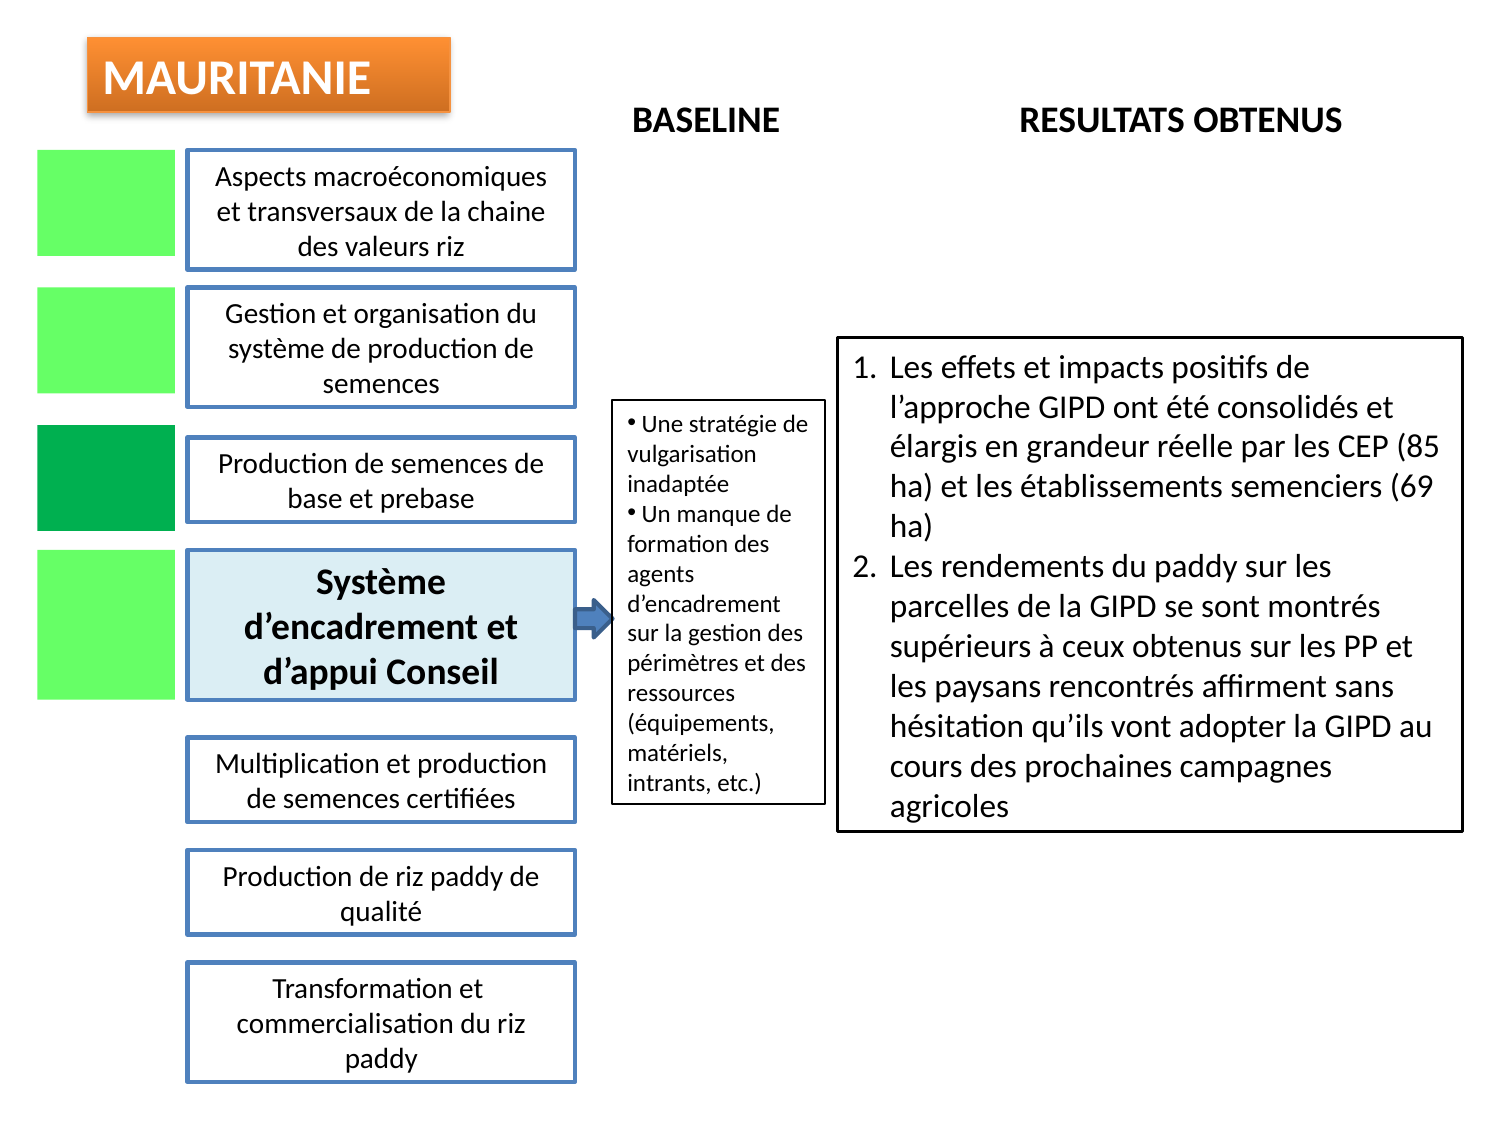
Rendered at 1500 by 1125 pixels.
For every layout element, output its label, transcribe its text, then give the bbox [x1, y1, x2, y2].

text_box Aspects macroéconomiques et transversaux de la chaine des valeurs riz [185, 148, 577, 272]
text_box BASELINE [575, 87, 838, 148]
text_box [37, 549, 175, 700]
text_box Système d’encadrement et d’appui Conseil [185, 548, 577, 702]
text_box Gestion et organisation du système de production de semences [185, 285, 577, 409]
text_box Production de semences de base et prebase [185, 435, 577, 524]
text_box Une stratégie de vulgarisation inadaptée Un manque de formation des agents d’encadrement sur la gestion des périmètres et des ressources (équipements, matériels, intrants, etc.) [612, 399, 825, 804]
text_box [37, 287, 175, 394]
text_box MAURITANIE [87, 37, 451, 113]
text_box [37, 425, 175, 531]
text_box RESULTATS OBTENUS [949, 87, 1413, 148]
text_box Transformation et commercialisation du riz paddy [185, 960, 577, 1084]
text_box Multiplication et production de semences certifiées [185, 735, 577, 824]
text_box Production de riz paddy de qualité [185, 848, 577, 937]
text_box Les effets et impacts positifs de l’approche GIPD ont été consolidés et élargis en grandeur réelle par les CEP (85 ha) et les établissements semenciers (69 ha) Les rendements du paddy sur les parcelles de la GIPD se sont montrés supérieurs à ceux obtenus sur les PP et les paysans rencontrés affirment sans hésitation qu’ils vont adopter la GIPD au cours des prochaines campagnes agricoles [837, 337, 1463, 832]
text_box [572, 598, 612, 640]
text_box [37, 149, 175, 256]
